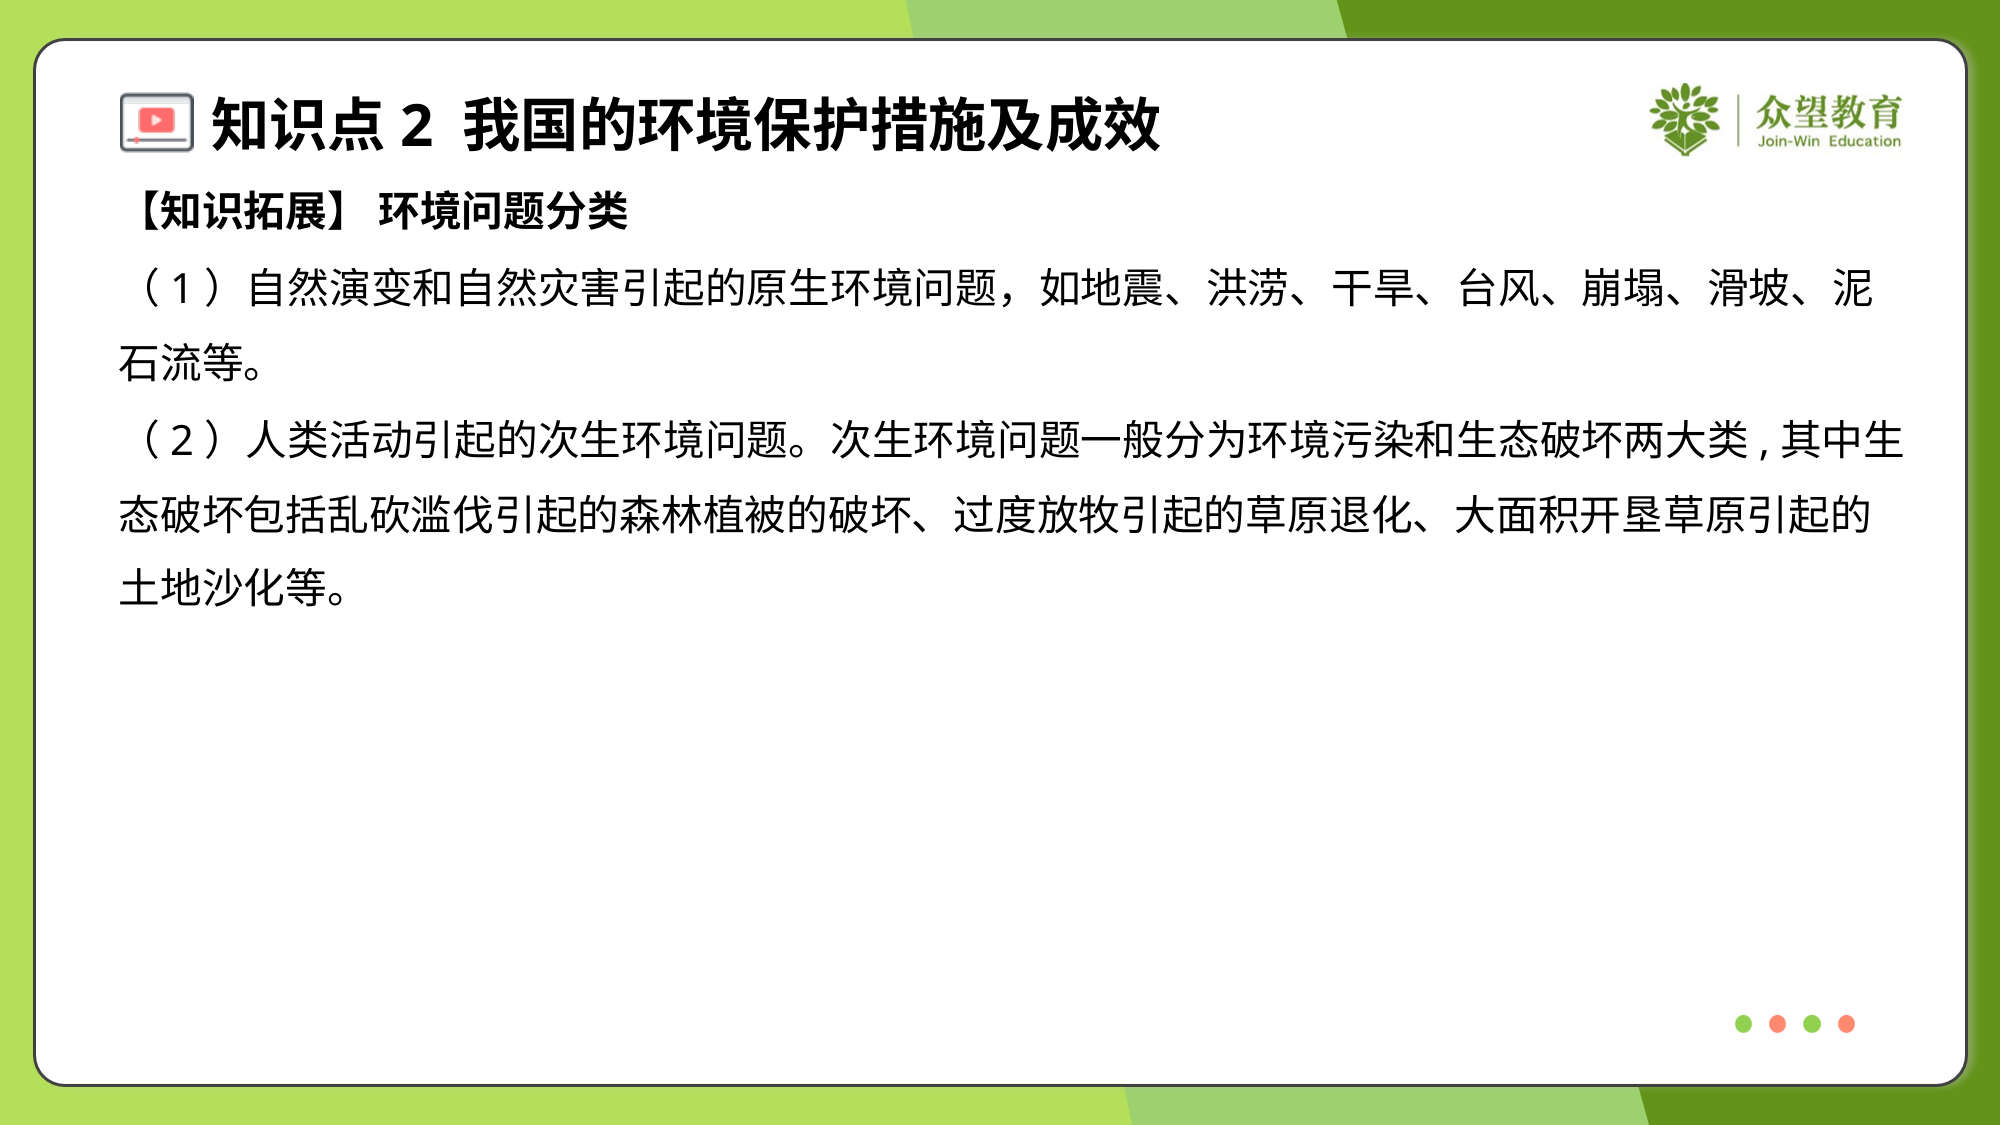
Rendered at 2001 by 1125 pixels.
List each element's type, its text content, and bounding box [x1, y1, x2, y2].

picture [0, 0, 2000, 1125]
text_box 【知识拓展】 环境问题分类 （1）自然演变和自然灾害引起的原生环境问题，如地震、洪涝、干旱、台风、崩塌、滑坡、泥 石流等。 （2）人类活动引起的次生环境问题。次生环境问题一般分为环境污染和生态破坏两大类,其中生 态破坏包括乱砍滥伐引起的森林植被的破坏、过度放牧引起的草原退化、大面积开垦草原引起的 土地沙化等。 [118, 159, 1883, 605]
